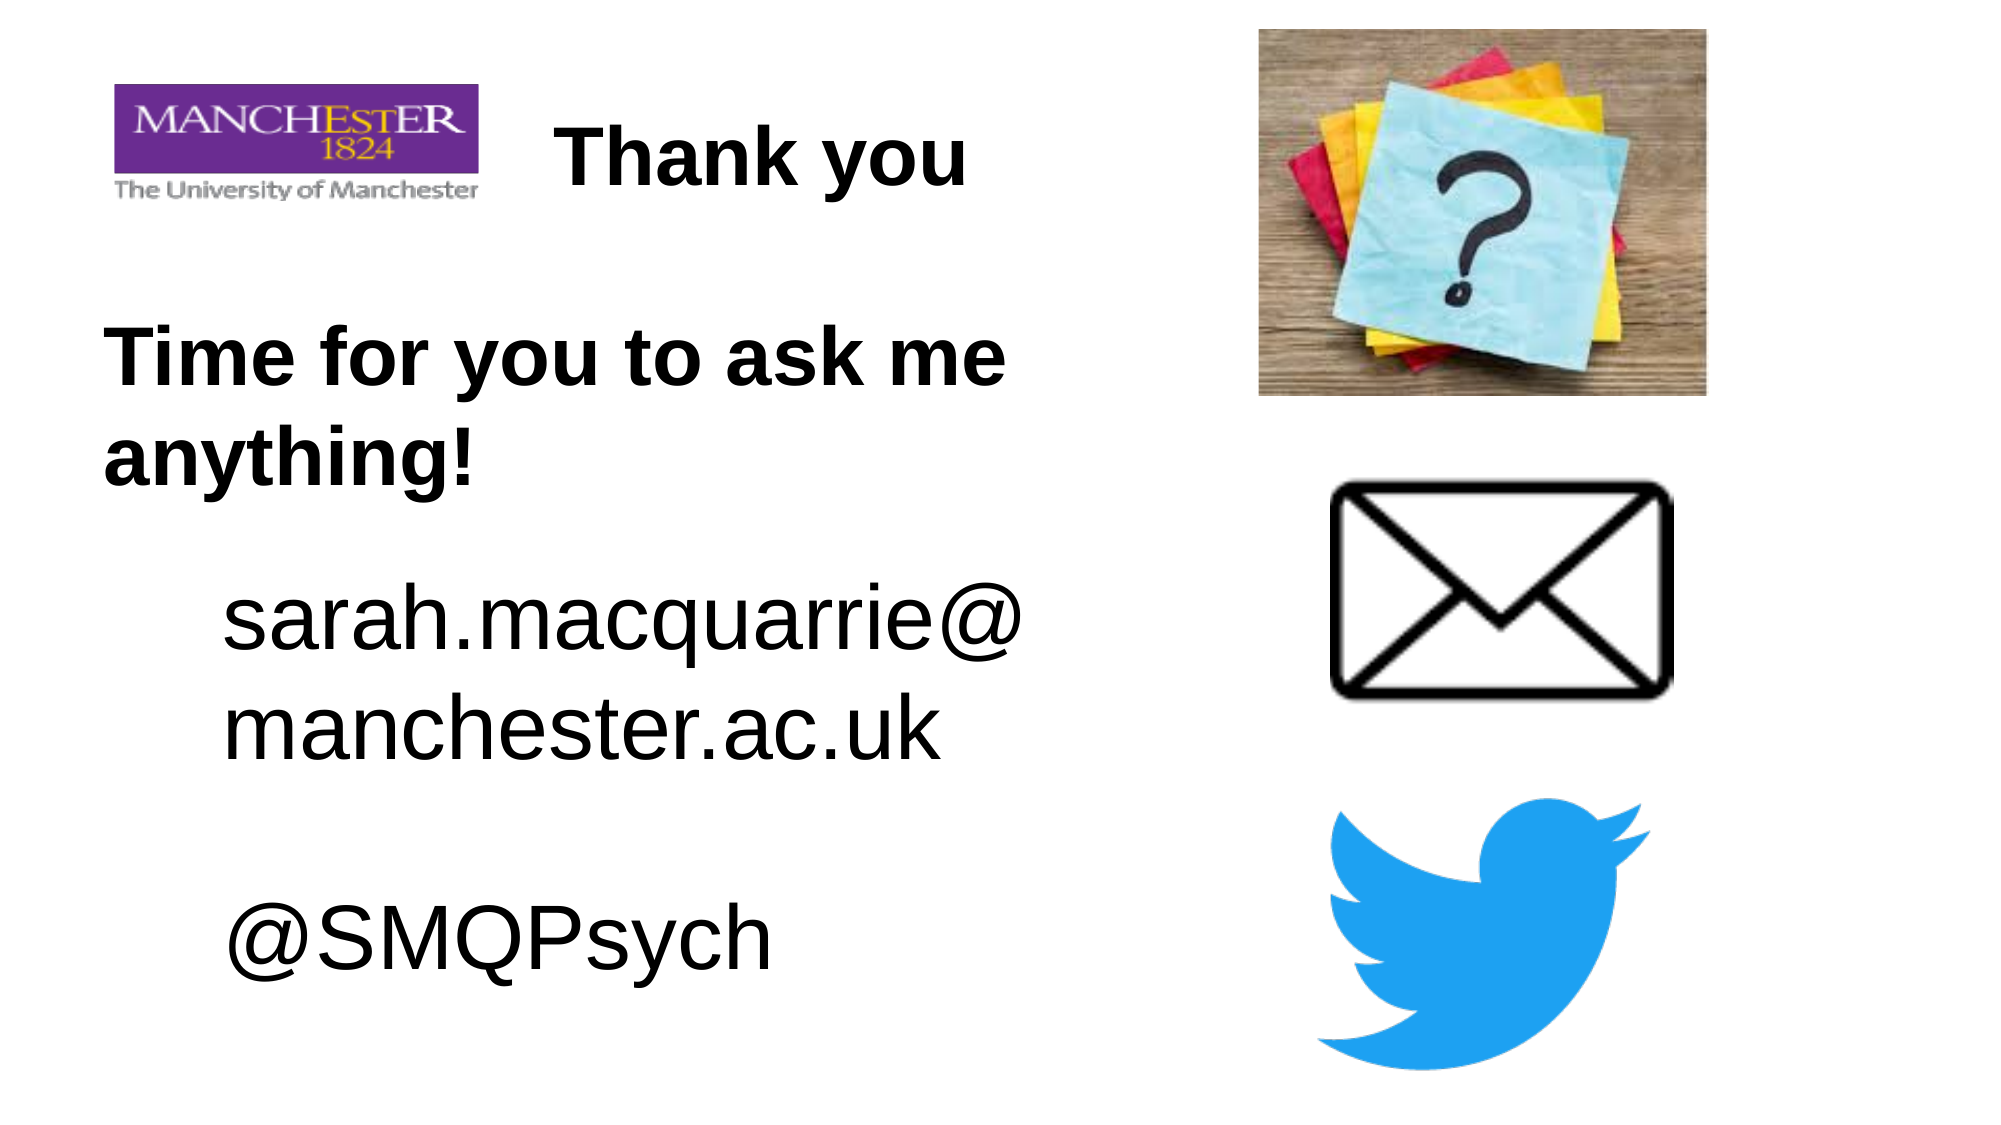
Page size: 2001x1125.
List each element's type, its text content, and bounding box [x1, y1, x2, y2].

picture [1218, 420, 1751, 1125]
picture [1258, 23, 1910, 402]
title Thank you Time for you to ask me anything! [88, 207, 1253, 396]
list sarah.macquarrie@ manchester.ac.uk @SMQPsych [207, 550, 1224, 1083]
